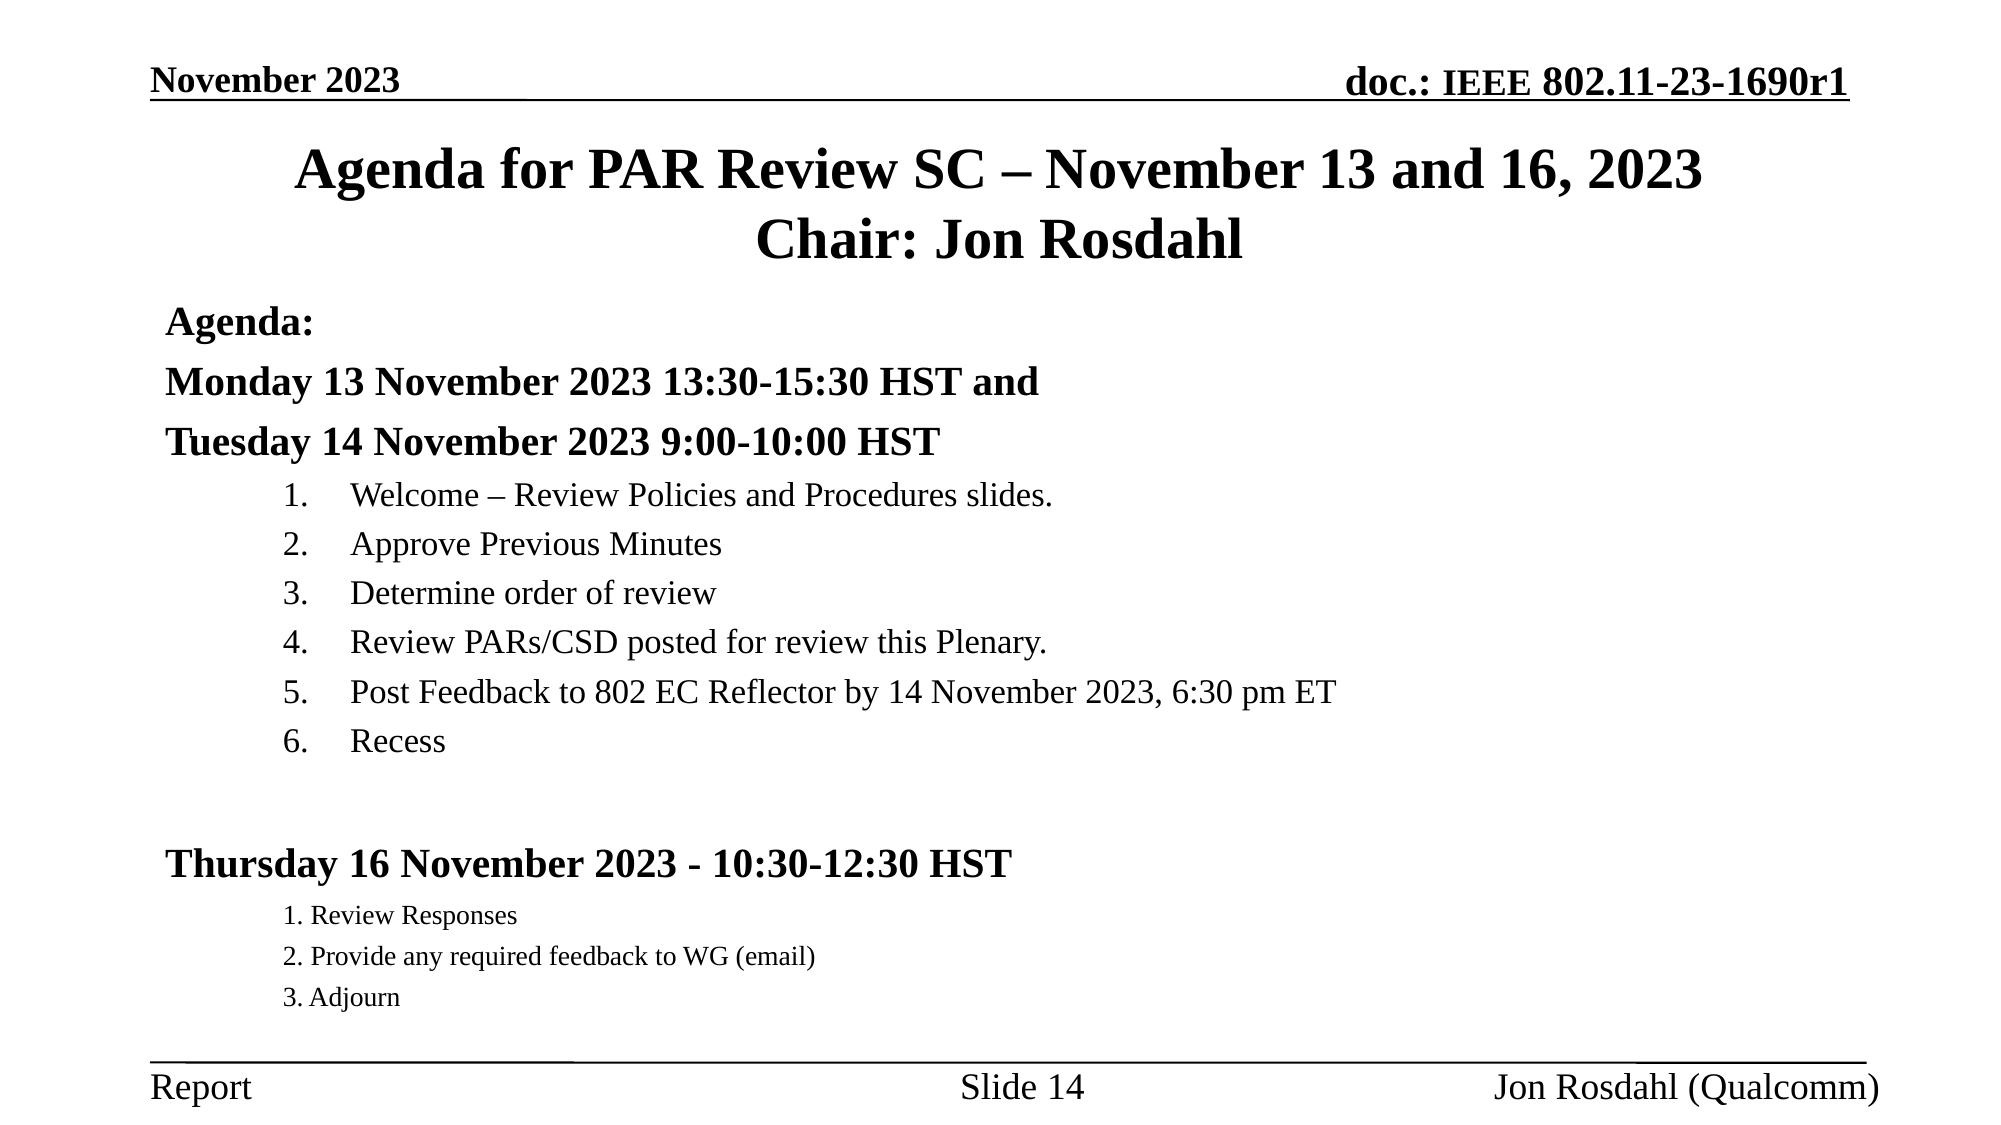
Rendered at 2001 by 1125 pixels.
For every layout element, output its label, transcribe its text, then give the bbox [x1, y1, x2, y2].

slide_number Slide 14 [950, 1061, 1095, 1125]
text_box Draft Agenda: [373, 210, 835, 286]
list Agenda: Monday 13 November 2023 13:30-15:30 HST and Tuesday 14 November 2023 9:00-10:00 HST Welcome – Review Policies and Procedures slides. Approve Previous Minutes Determine order of review Review PARs/CSD posted for review this Plenary. Post Feedback to 802 EC Reflector by 14 November 2023, 6:30 pm ET Recess Thursday 16 November 2023 - 10:30-12:30 HST 1. Review Responses 2. Provide any required feedback to WG (email) 3. Adjourn [149, 285, 1850, 1024]
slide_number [149, 49, 431, 100]
title Agenda for PAR Review SC – November 13 and 16, 2023 Chair: Jon Rosdahl [149, 112, 1850, 285]
footer Jon Rosdahl (Qualcomm) [1436, 1061, 1881, 1108]
